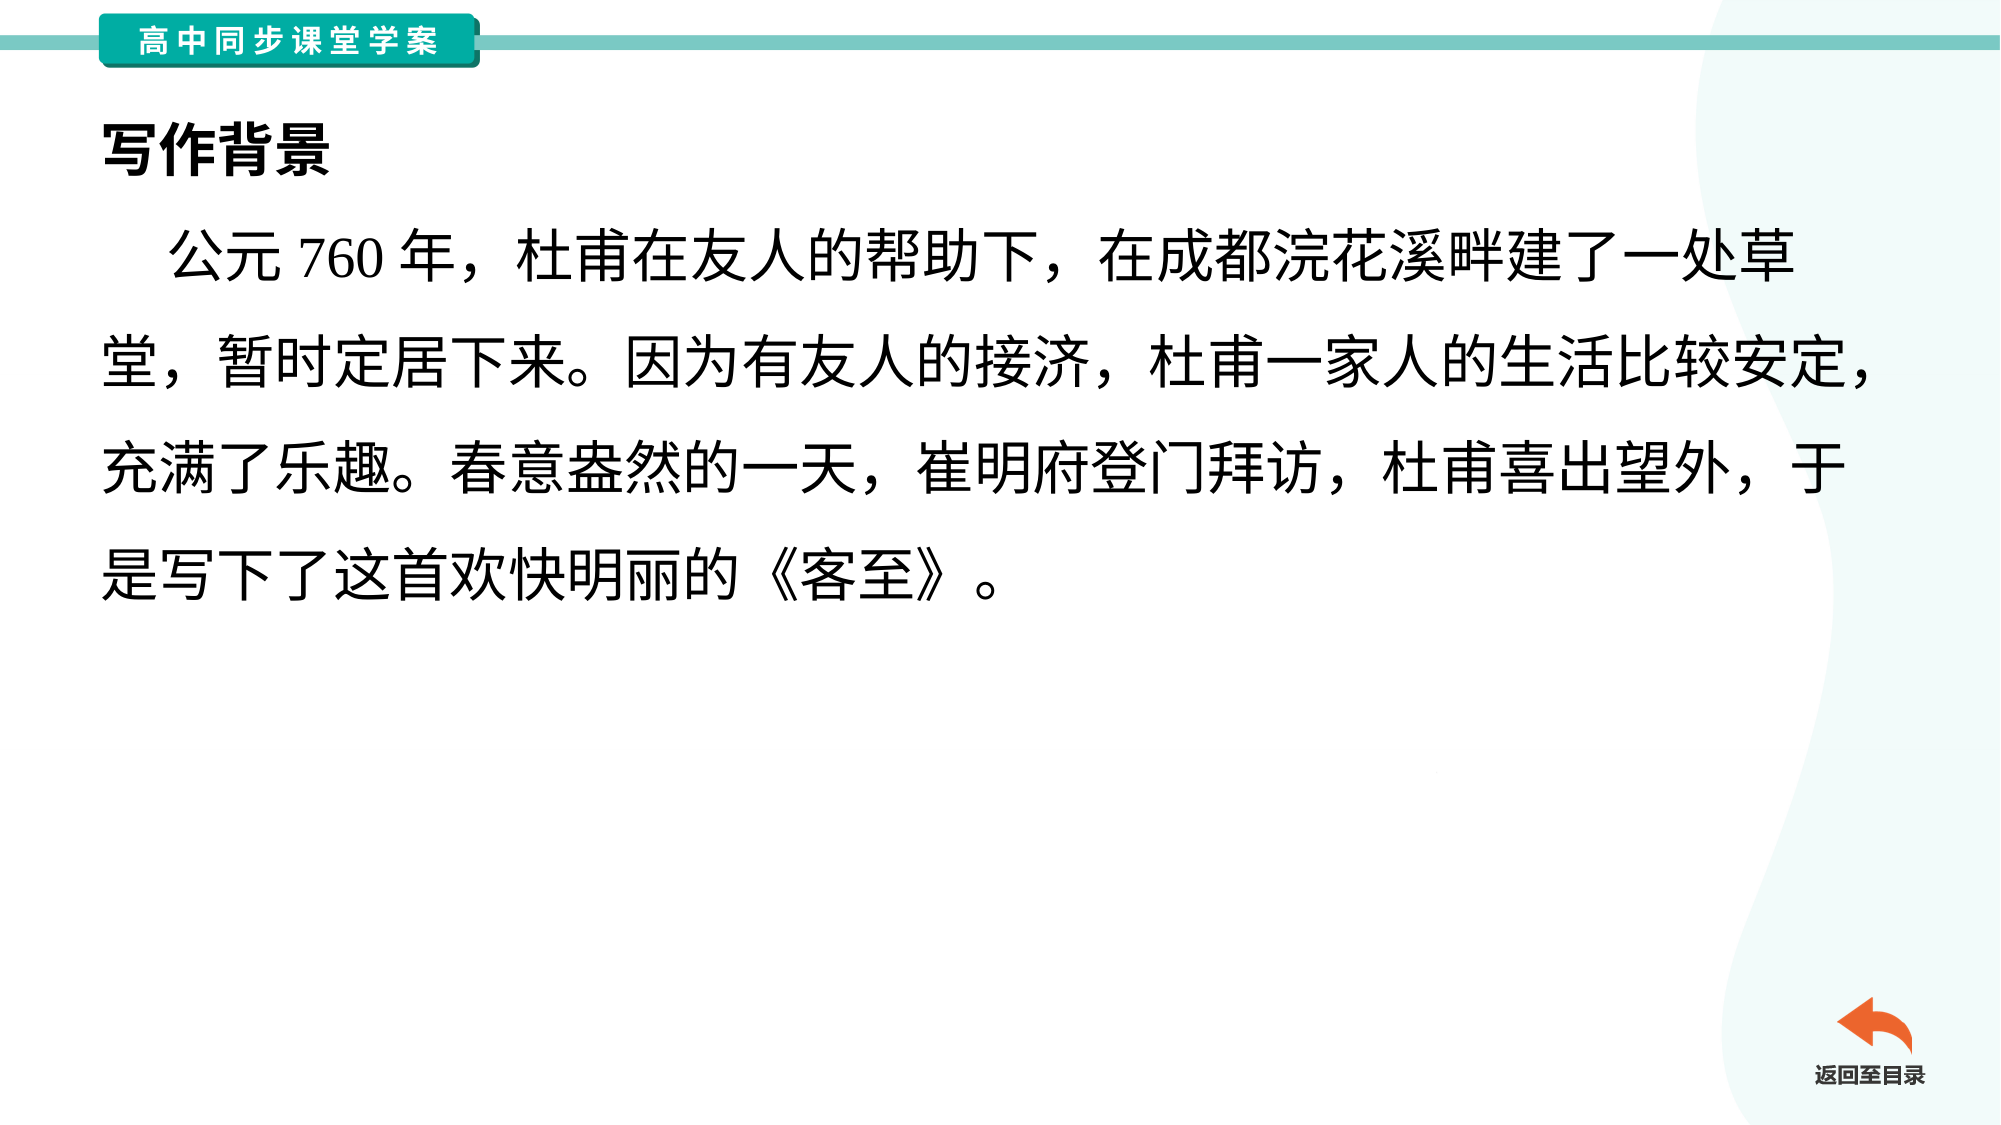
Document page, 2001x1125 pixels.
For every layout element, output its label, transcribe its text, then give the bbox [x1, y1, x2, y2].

picture [0, 0, 2000, 1125]
text_box 写作背景 公元760年，杜甫在友人的帮助下，在成都浣花溪畔建了一处草 堂，暂时定居下来。因为有友人的接济，杜甫一家人的生活比较安定， 充满了乐趣。春意盎然的一天，崔明府登门拜访，杜甫喜出望外，于 是写下了这首欢快明丽的《客至》。 [100, 76, 1899, 595]
